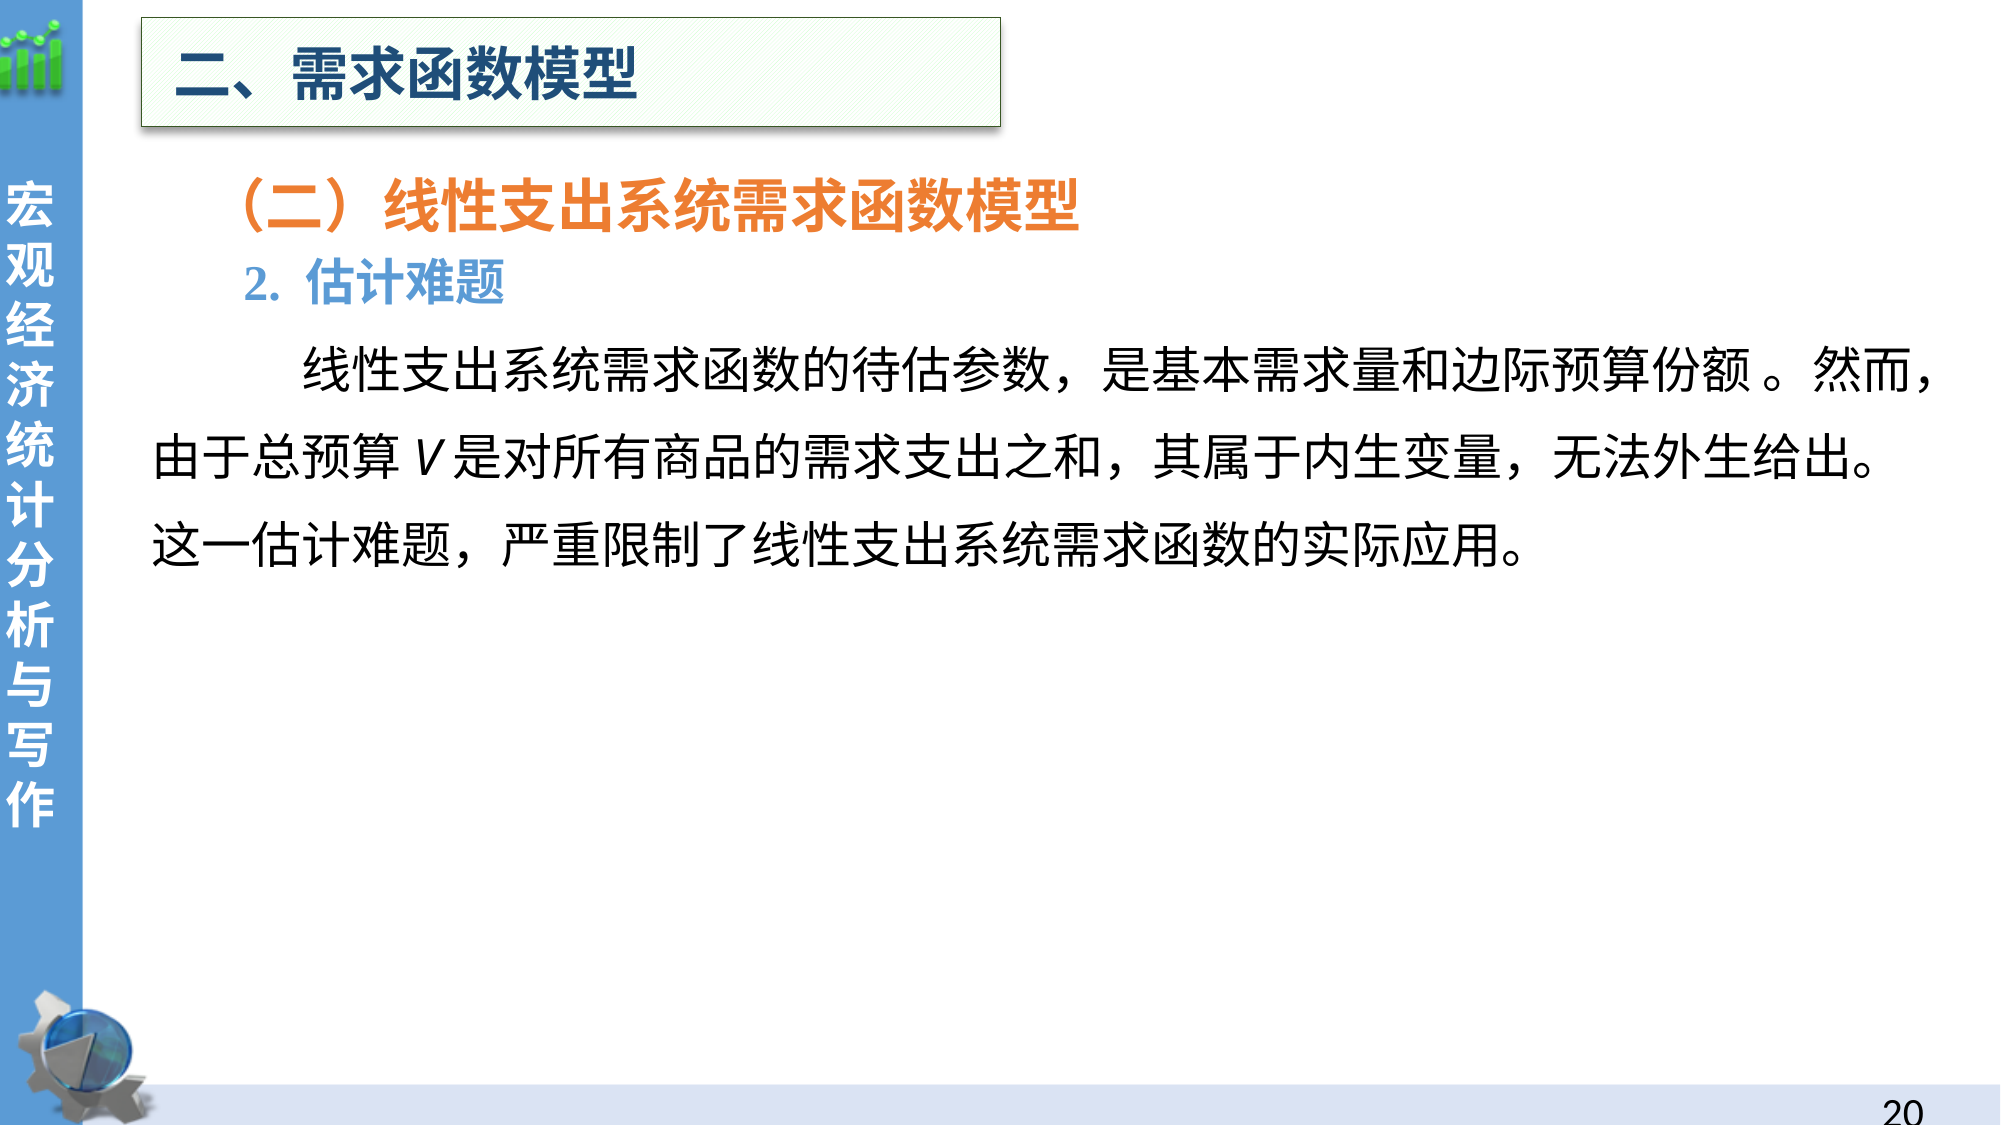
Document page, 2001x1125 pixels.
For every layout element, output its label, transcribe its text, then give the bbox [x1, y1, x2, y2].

text_box （二）线性支出系统需求函数模型 [84, 126, 1432, 247]
slide_number 19 [1786, 1085, 1940, 1125]
text_box 二、需求函数模型 [141, 17, 1000, 126]
picture [0, 0, 2001, 1125]
